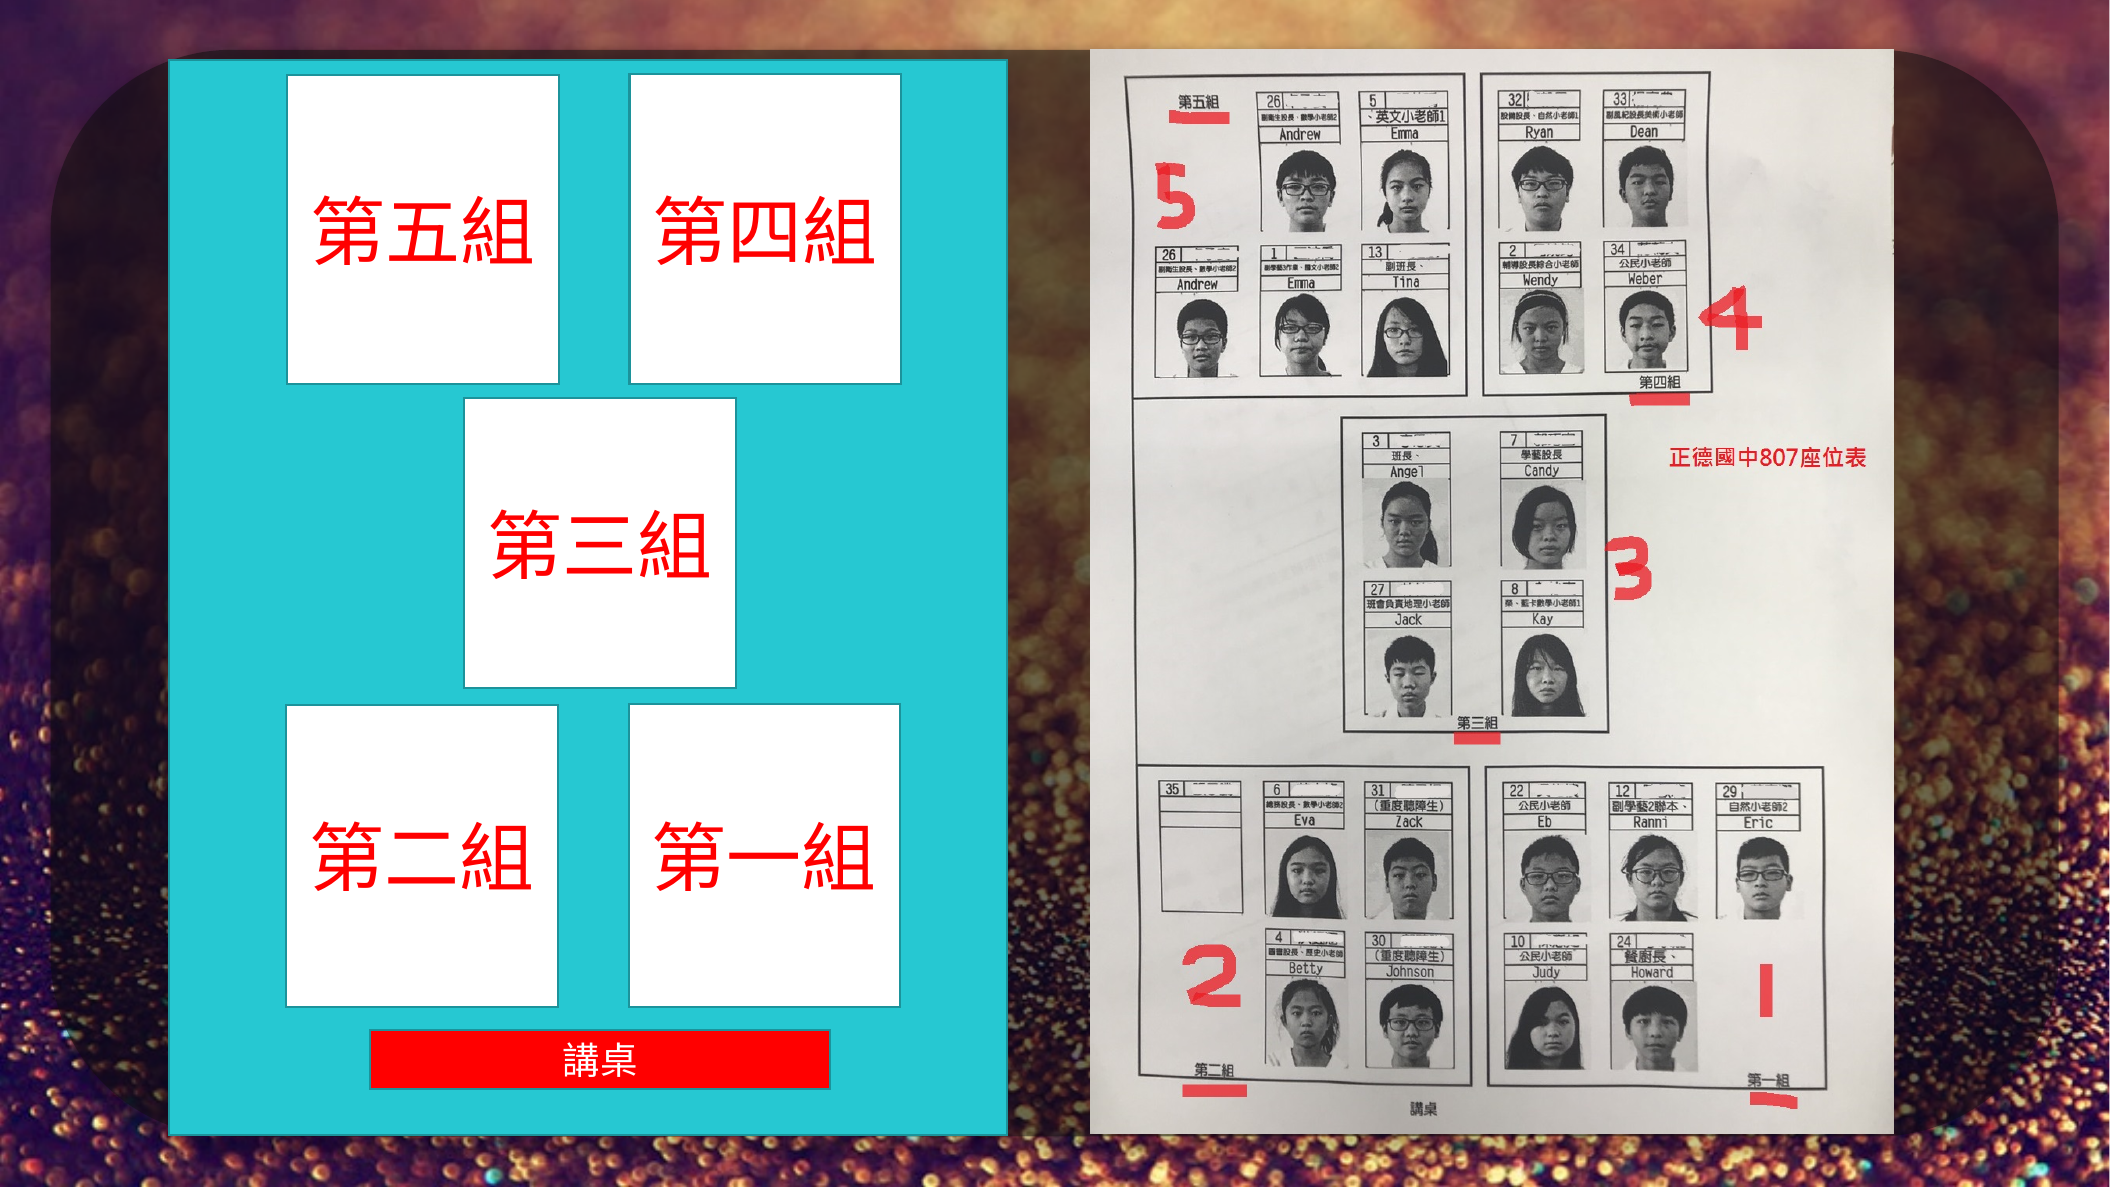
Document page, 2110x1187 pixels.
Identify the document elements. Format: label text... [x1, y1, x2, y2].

text_box 第三組 [463, 397, 737, 689]
text_box 第二組 [285, 704, 559, 1008]
text_box 第一組 [628, 703, 901, 1008]
picture [0, 0, 2110, 1187]
text_box 第五組 [286, 74, 560, 385]
text_box 講桌 [369, 1029, 831, 1090]
text_box [168, 59, 1008, 1136]
text_box 第四組 [628, 73, 902, 385]
